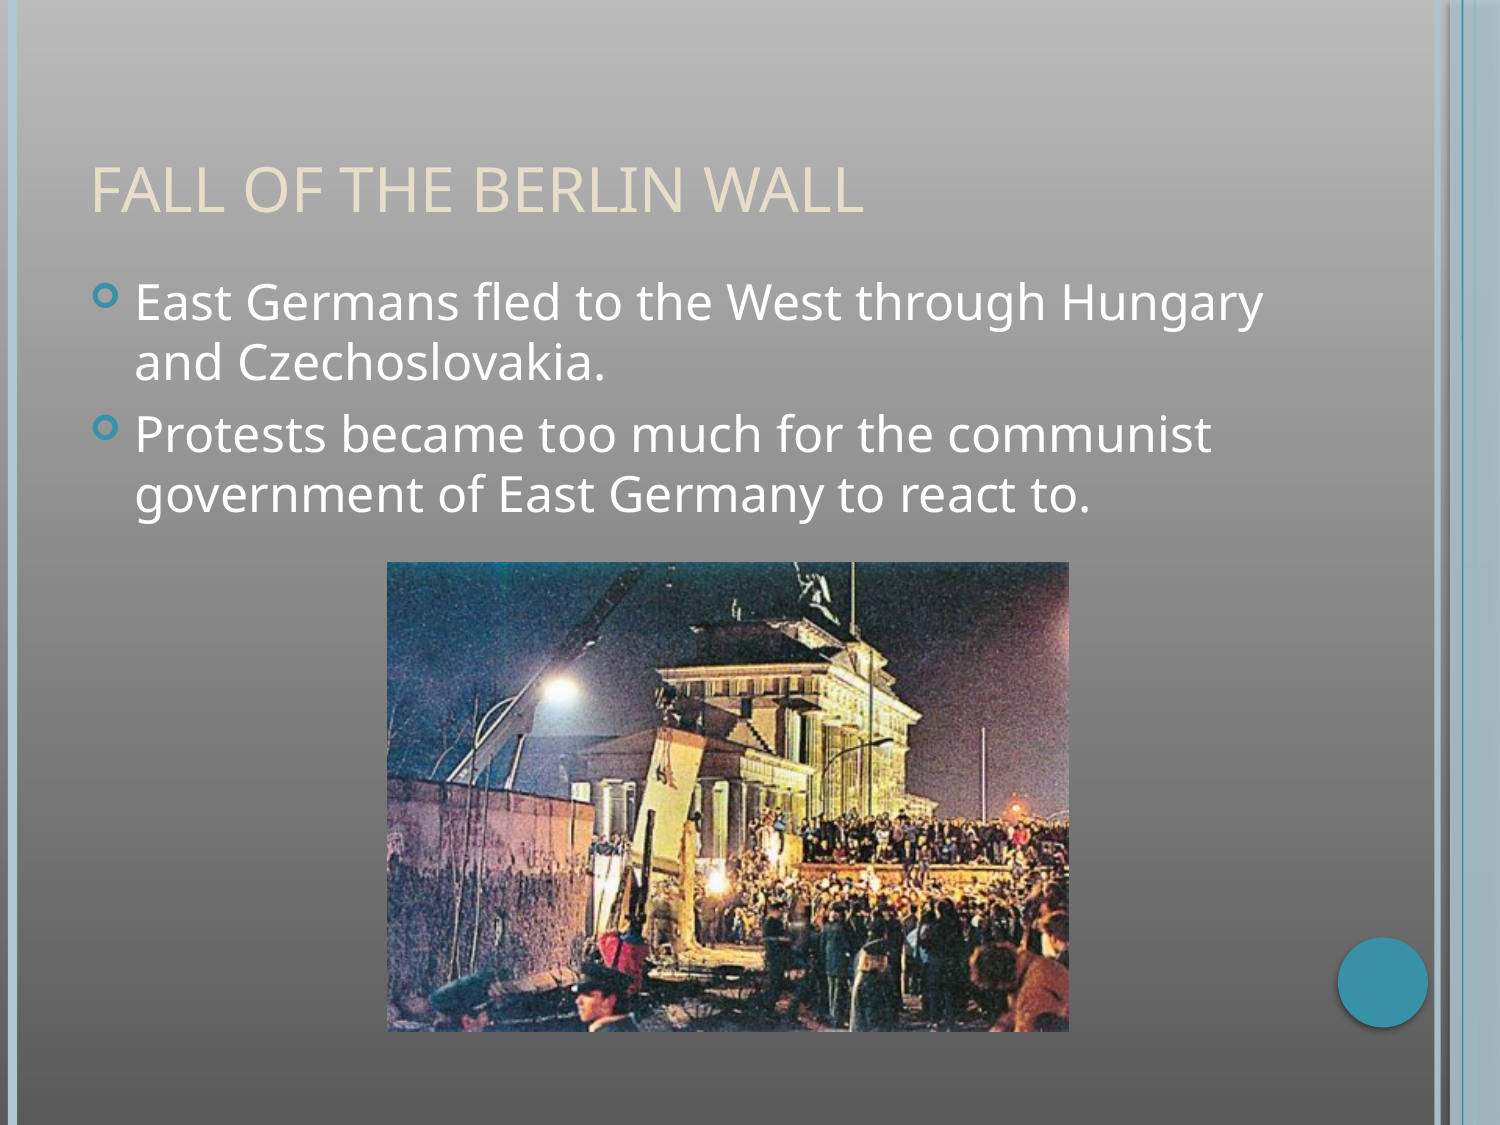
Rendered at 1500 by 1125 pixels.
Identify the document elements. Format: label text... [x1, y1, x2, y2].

picture [387, 562, 1069, 1032]
title Fall of the Berlin Wall [75, 45, 1300, 233]
list East Germans fled to the West through Hungary and Czechoslovakia. Protests became too much for the communist government of East Germany to react to. [75, 262, 1300, 1062]
